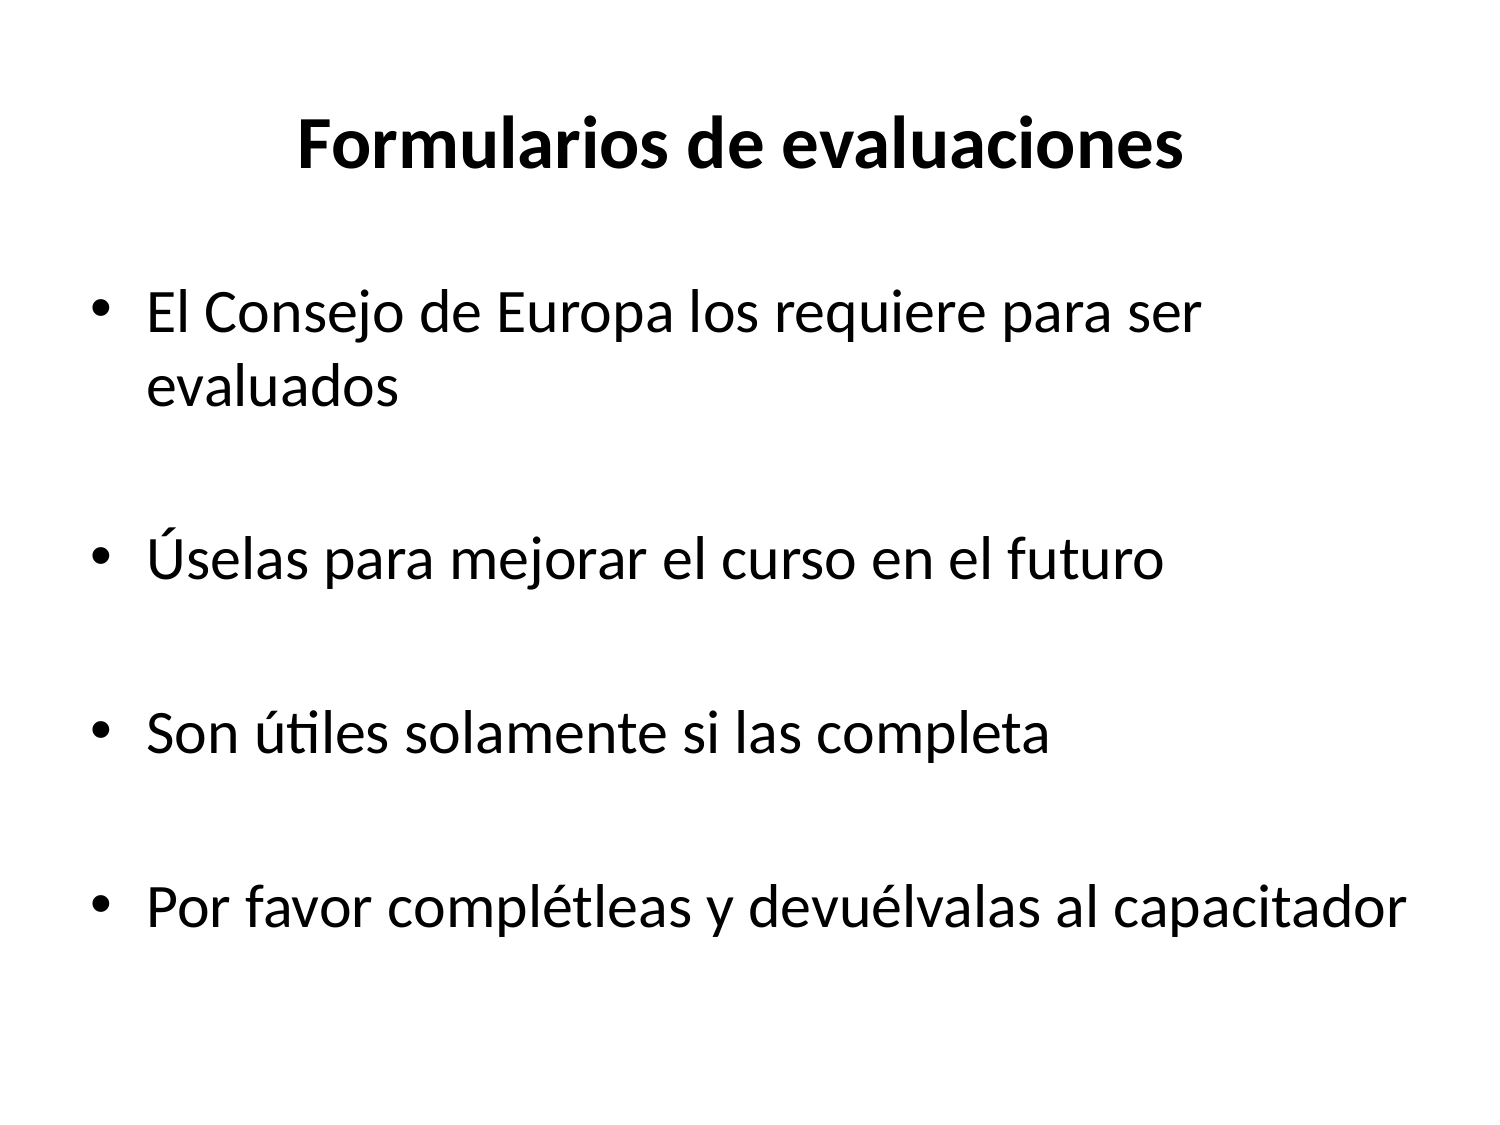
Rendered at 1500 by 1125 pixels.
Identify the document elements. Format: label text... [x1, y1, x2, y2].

title Formularios de evaluaciones [75, 45, 1425, 233]
list El Consejo de Europa los requiere para ser evaluados Úselas para mejorar el curso en el futuro Son útiles solamente si las completa Por favor complétleas y devuélvalas al capacitador [75, 262, 1425, 1005]
